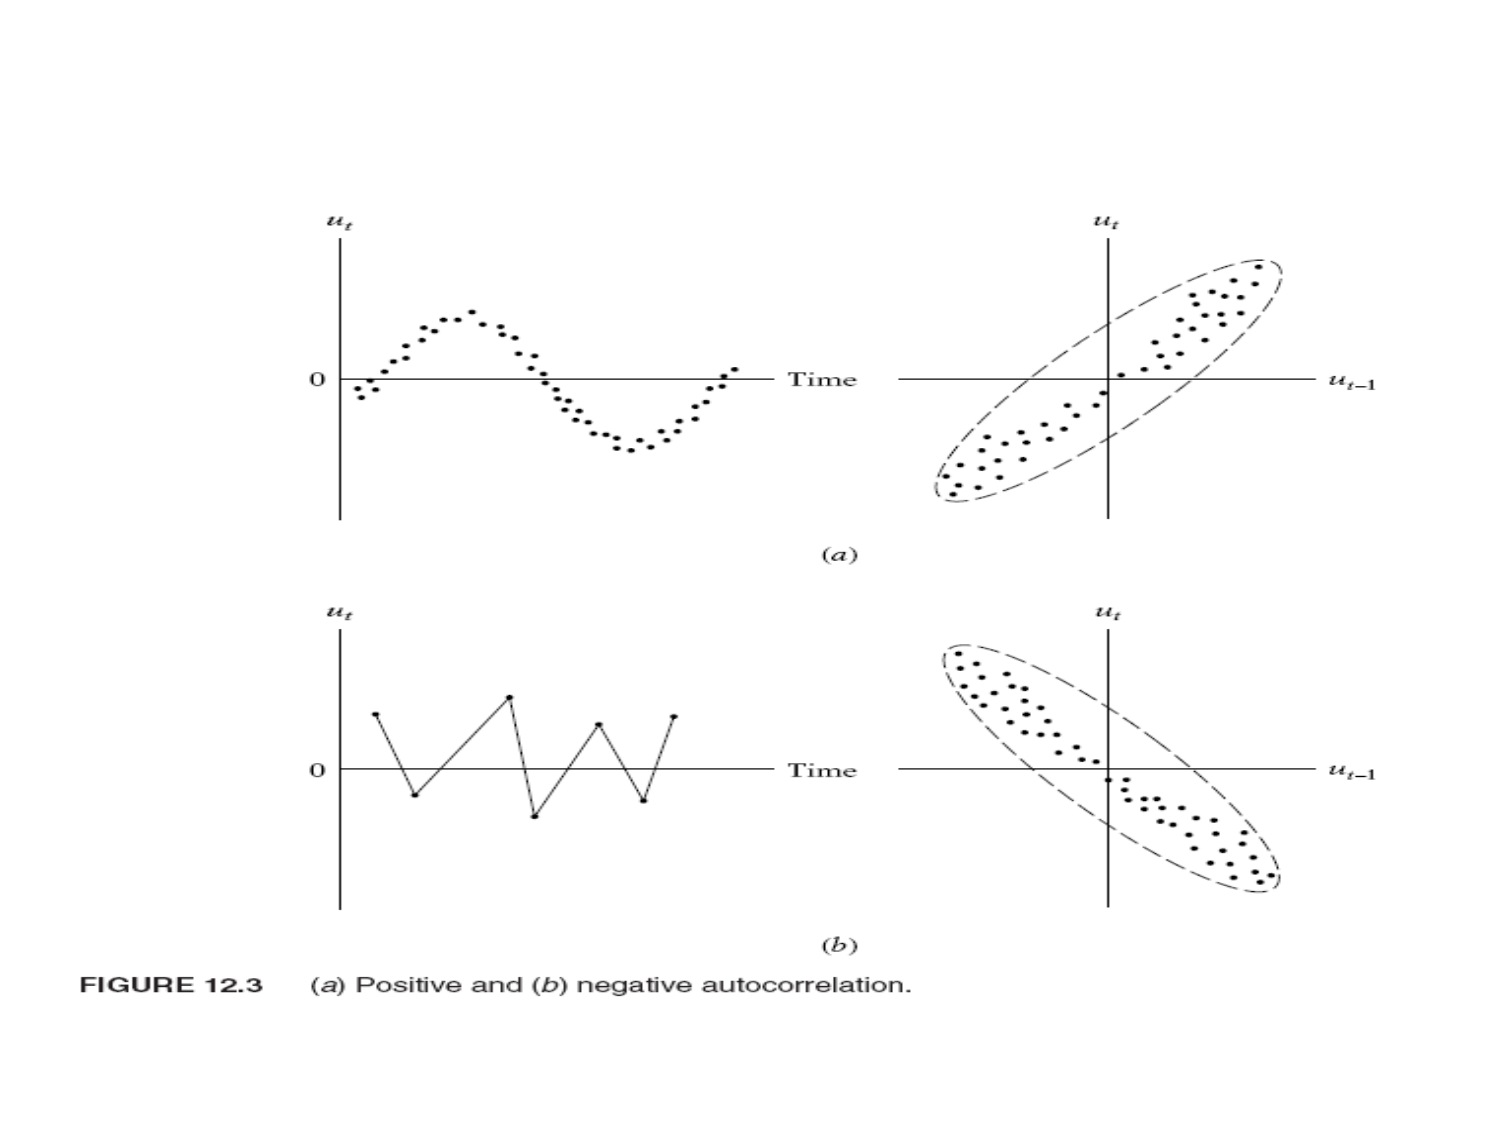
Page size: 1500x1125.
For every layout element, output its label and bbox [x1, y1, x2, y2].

list [58, 198, 1407, 1006]
